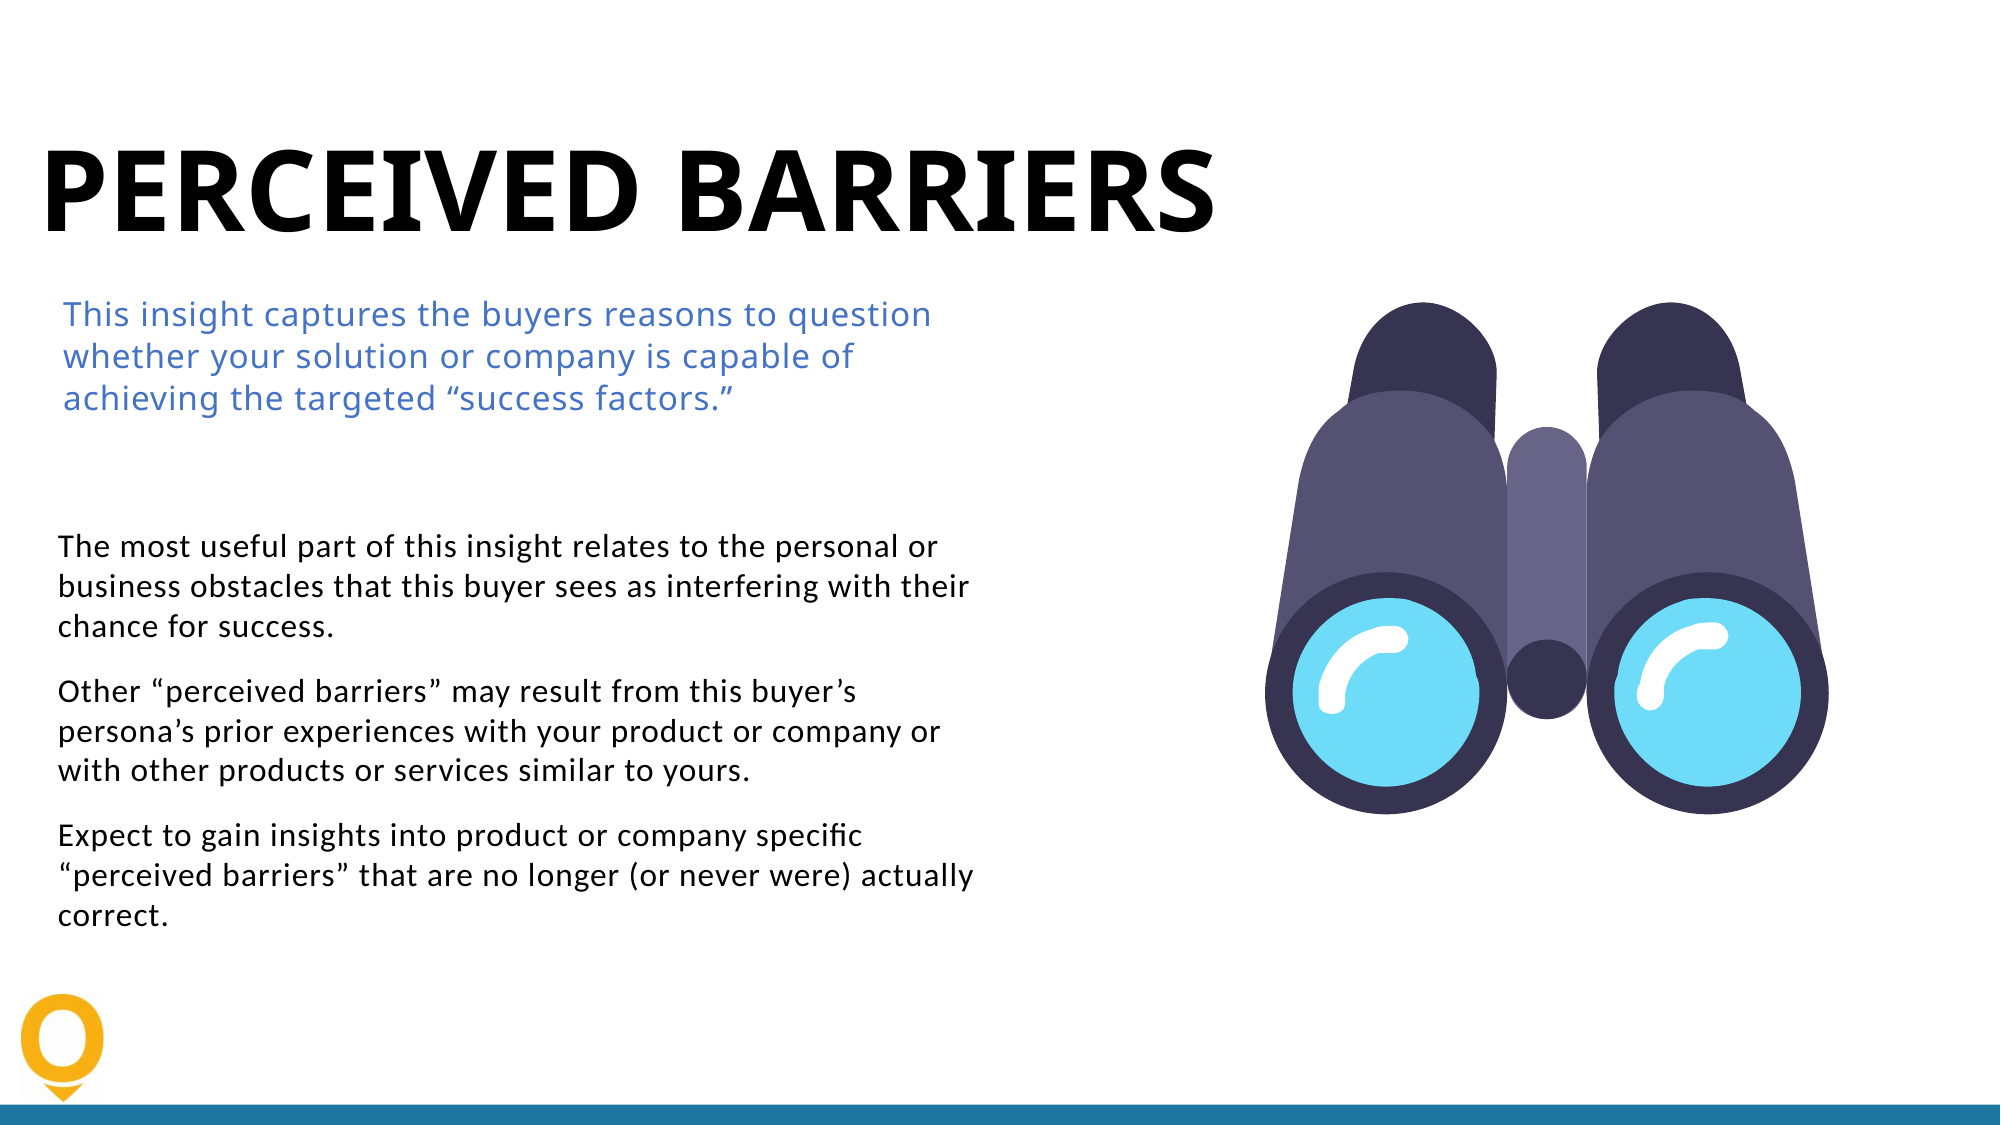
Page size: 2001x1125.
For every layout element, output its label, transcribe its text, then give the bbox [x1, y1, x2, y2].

text_box PERCEIVED BARRIERS [23, 141, 1352, 209]
text_box This insight captures the buyers reasons to question whether your solution or company is capable of achieving the targeted “success factors.” [48, 284, 1001, 351]
picture [21, 994, 104, 1102]
text_box The most useful part of this insight relates to the personal or business obstacles that this buyer sees as interfering with their chance for success. Other “perceived barriers” may result from this buyer’s persona’s prior experiences with your product or company or with other products or services similar to yours. Expect to gain insights into product or company specific “perceived barriers” that are no longer (or never were) actually correct. [43, 516, 1001, 583]
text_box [1265, 302, 1829, 815]
